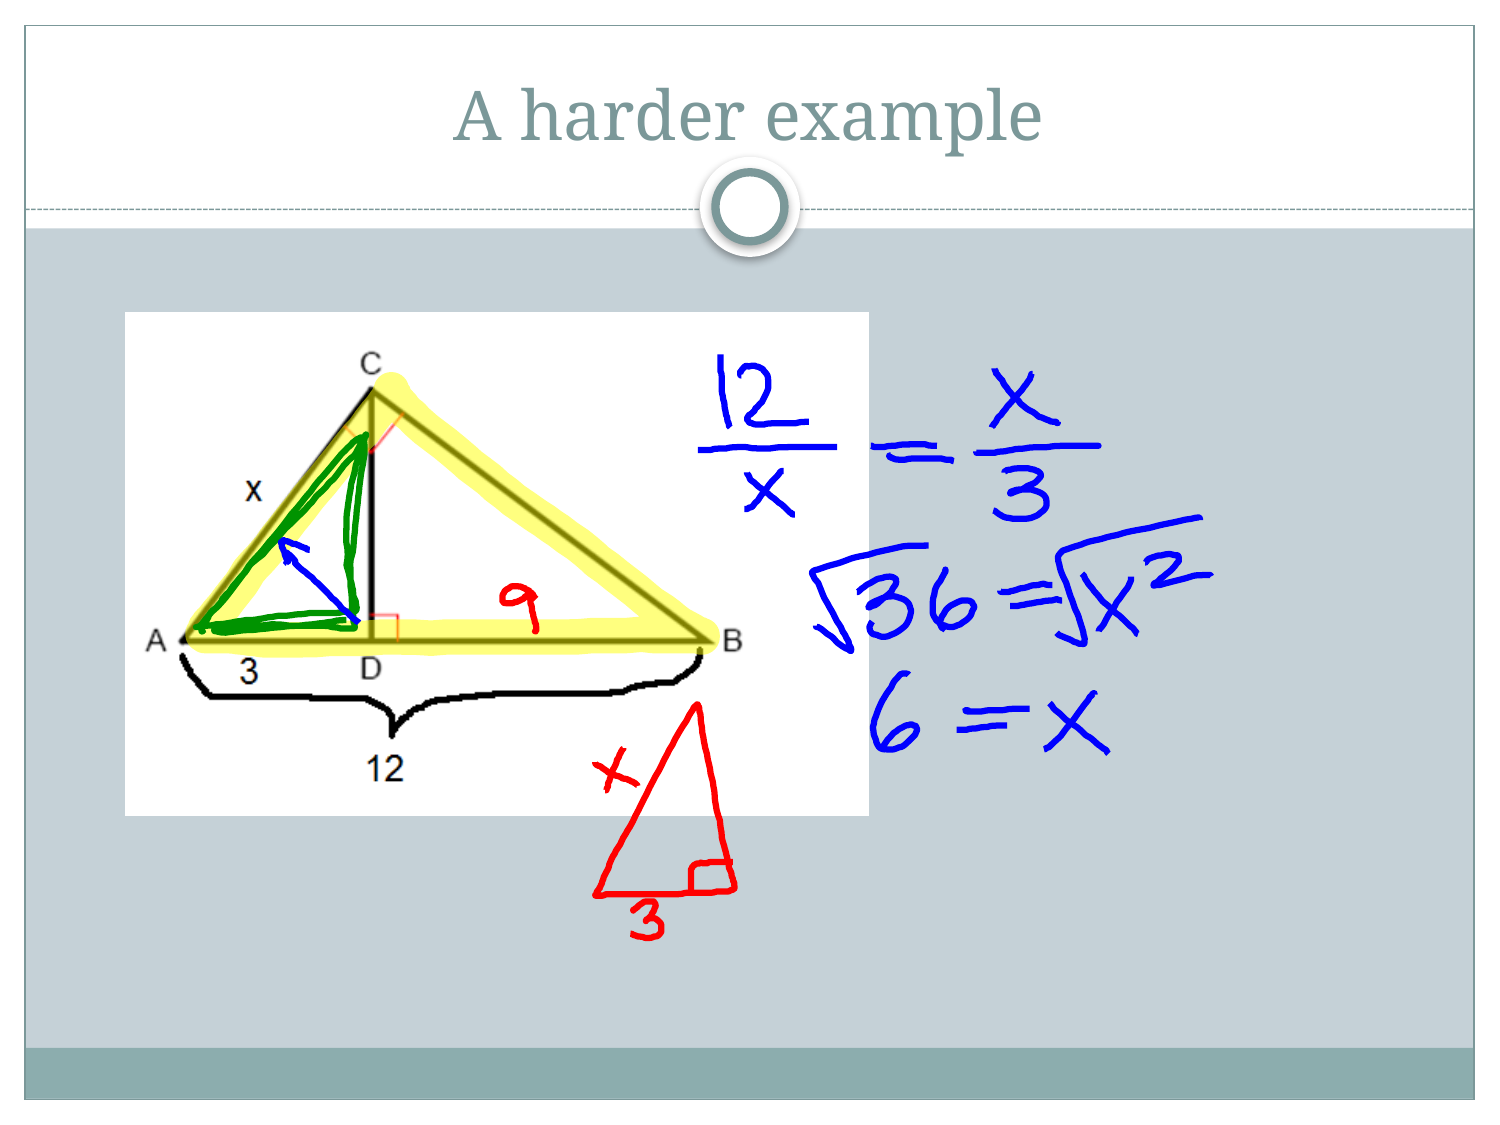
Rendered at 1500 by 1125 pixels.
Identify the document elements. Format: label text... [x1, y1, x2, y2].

text_box [999, 583, 1053, 593]
text_box [964, 707, 1030, 713]
text_box [874, 544, 929, 585]
text_box [993, 467, 1048, 520]
text_box [975, 445, 1100, 454]
text_box [888, 454, 955, 462]
text_box [874, 575, 912, 638]
text_box [690, 861, 733, 893]
text_box [991, 373, 1033, 428]
text_box [1097, 576, 1132, 632]
text_box [1048, 702, 1070, 723]
text_box [874, 443, 937, 448]
text_box [1010, 598, 1063, 607]
text_box [1015, 391, 1059, 424]
text_box [932, 568, 975, 631]
title A harder example [49, 37, 1450, 162]
text_box [1072, 723, 1110, 755]
text_box [1100, 597, 1113, 610]
picture [124, 312, 869, 816]
text_box [1113, 609, 1139, 635]
text_box [956, 724, 1008, 731]
text_box [1056, 516, 1201, 645]
text_box [874, 672, 918, 751]
text_box [993, 368, 1020, 398]
text_box [594, 827, 736, 897]
text_box [630, 900, 663, 939]
text_box [1146, 553, 1212, 587]
text_box [1043, 692, 1096, 751]
